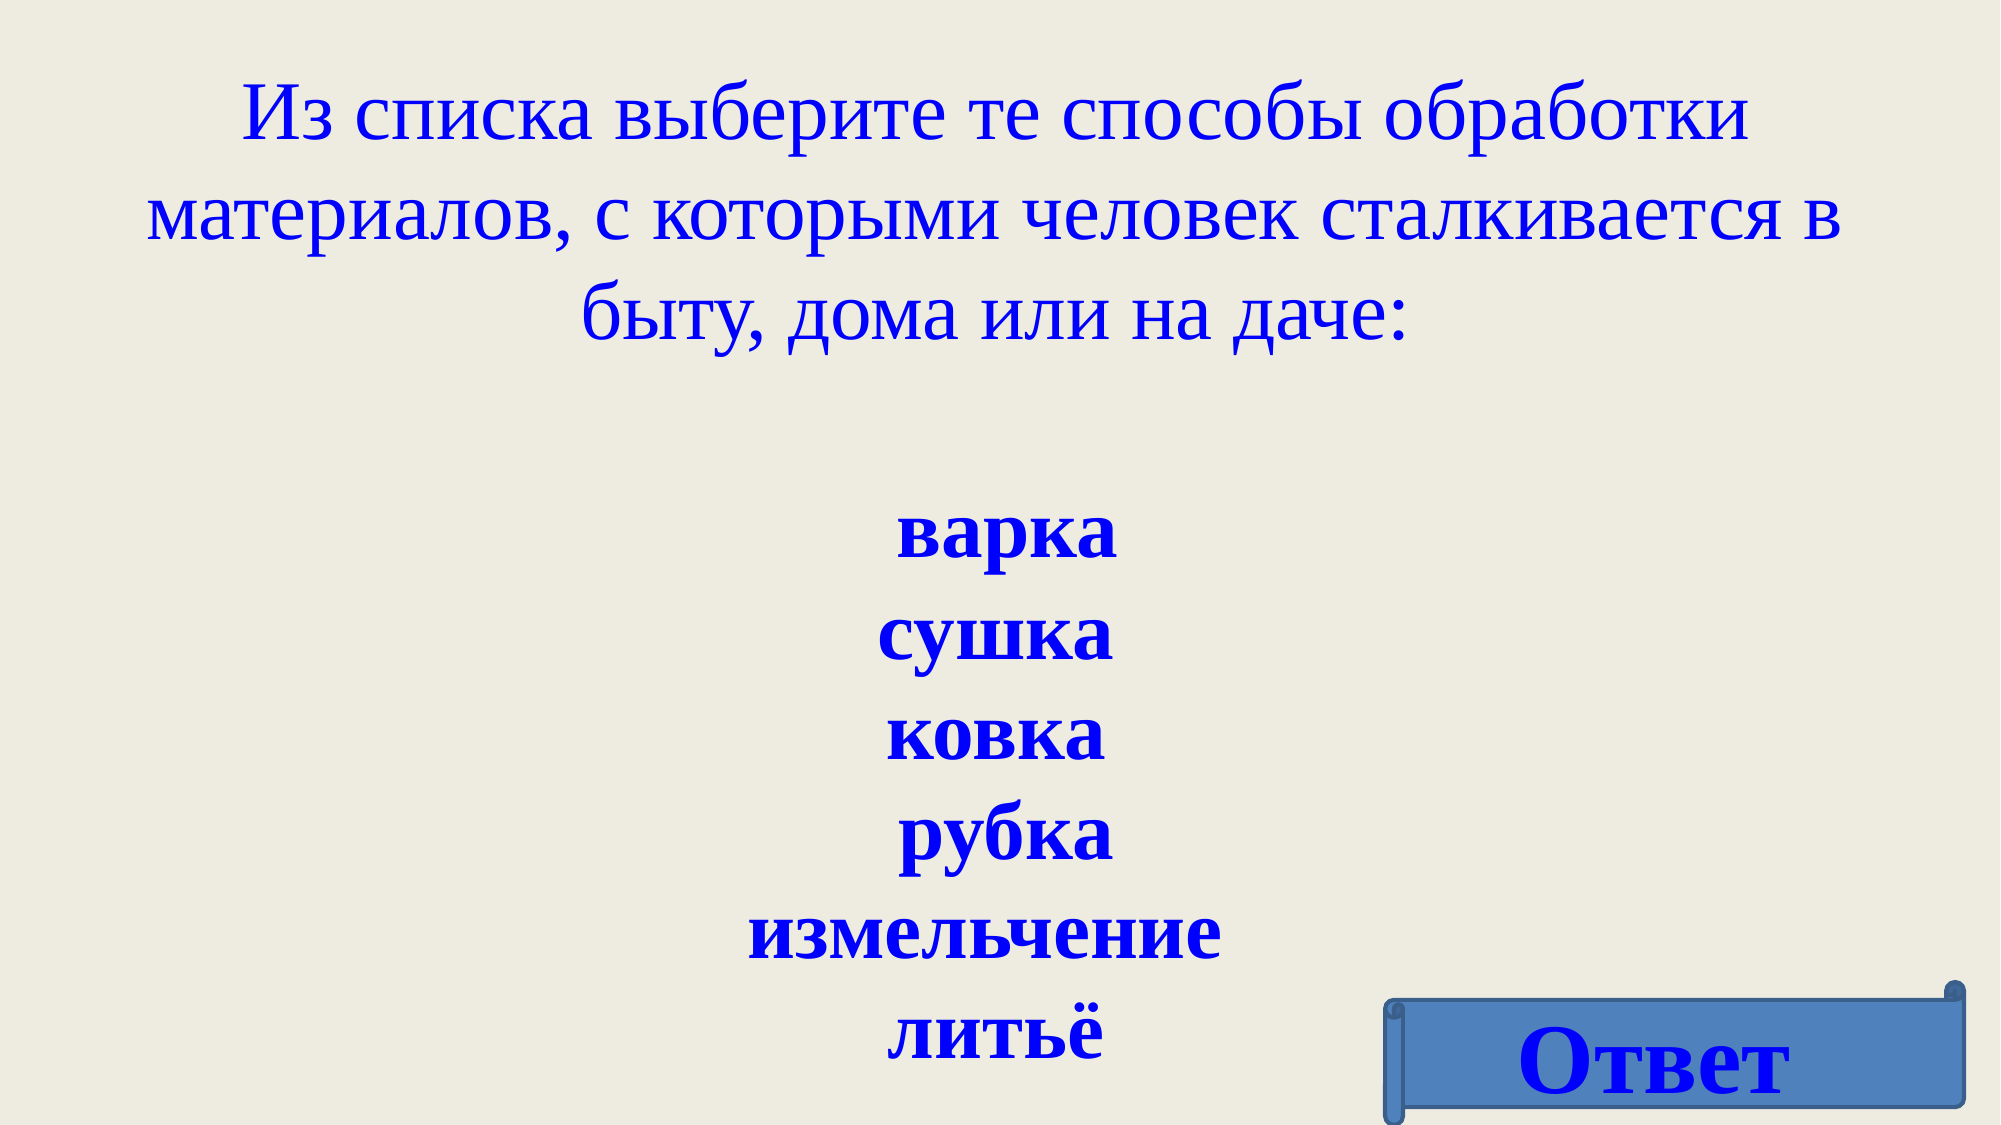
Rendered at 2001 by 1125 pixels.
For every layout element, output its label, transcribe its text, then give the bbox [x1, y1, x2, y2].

text_box Из списка выберите те способы обработки материалов, с которыми человек сталкивается в быту, дома или на даче: варка сушка ковка рубка измельчение литьё [58, 48, 1934, 1084]
text_box Ответ [1382, 979, 1967, 1125]
